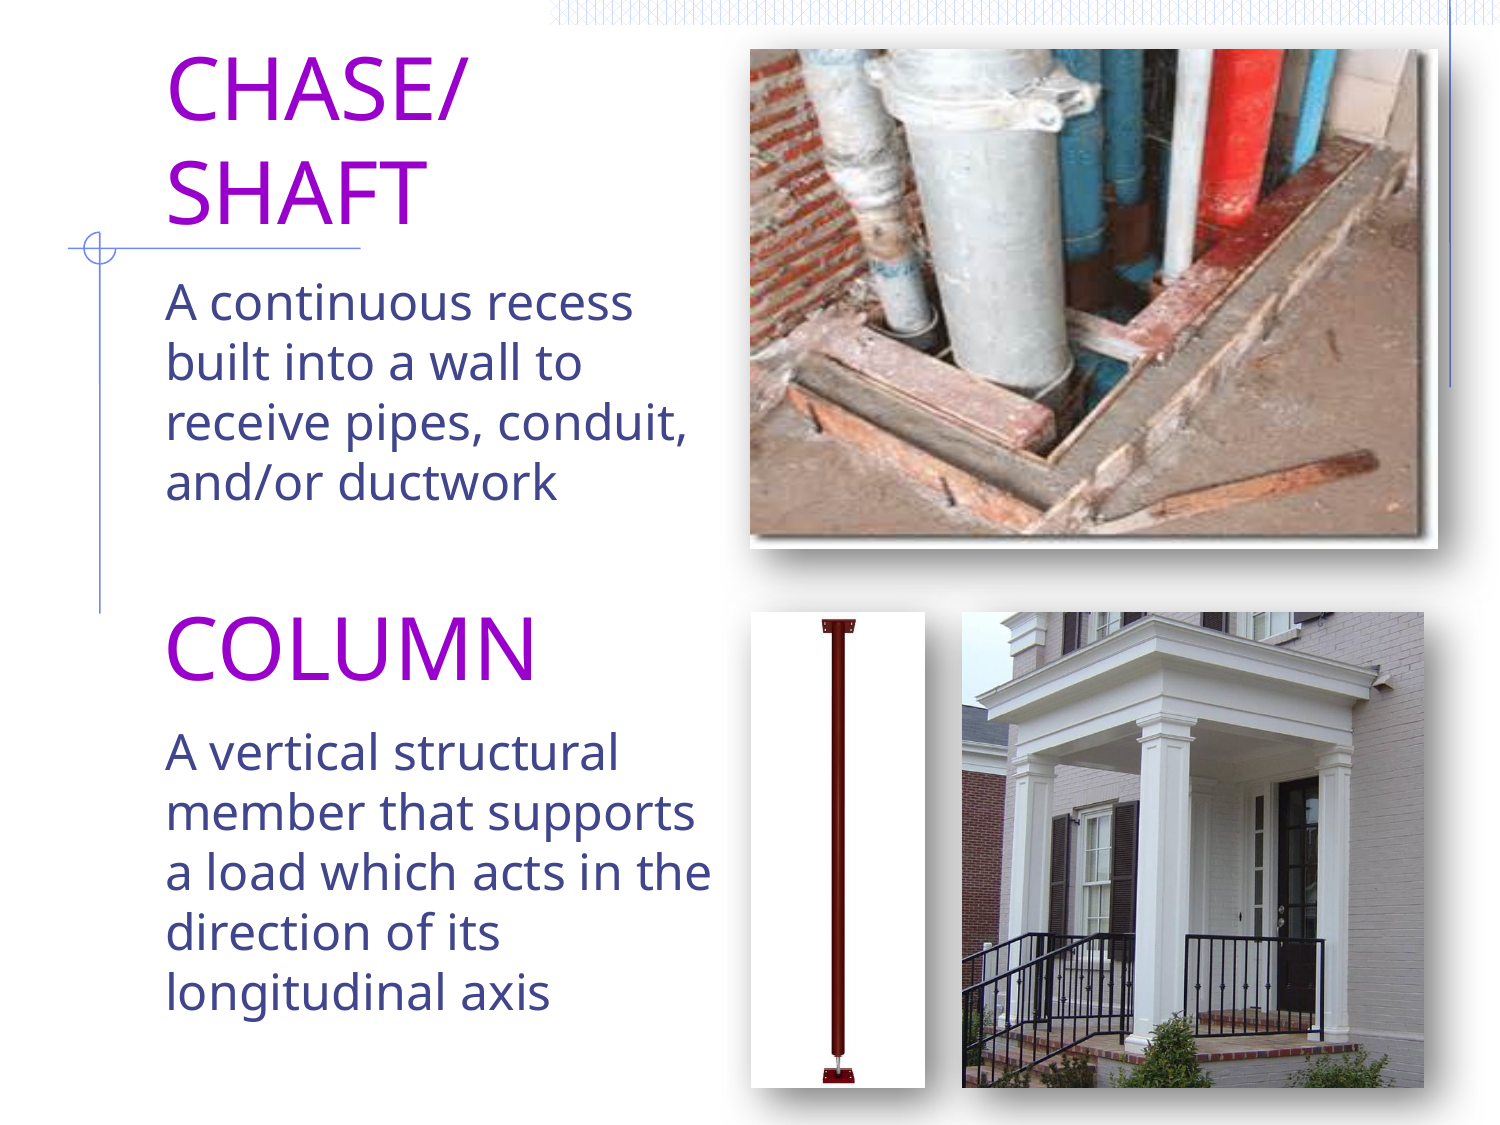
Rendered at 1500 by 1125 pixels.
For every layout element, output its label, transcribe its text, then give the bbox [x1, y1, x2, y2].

list CHASE/SHAFT [150, 99, 732, 250]
list COLUMN [148, 450, 759, 705]
picture [750, 612, 926, 1088]
picture [962, 612, 1424, 1088]
list A vertical structural member that supports a load which acts in the direction of its longitudinal axis [150, 712, 734, 1074]
list A continuous recess built into a wall to receive pipes, conduit, and/or ductwork [150, 262, 732, 450]
picture [749, 49, 1438, 550]
